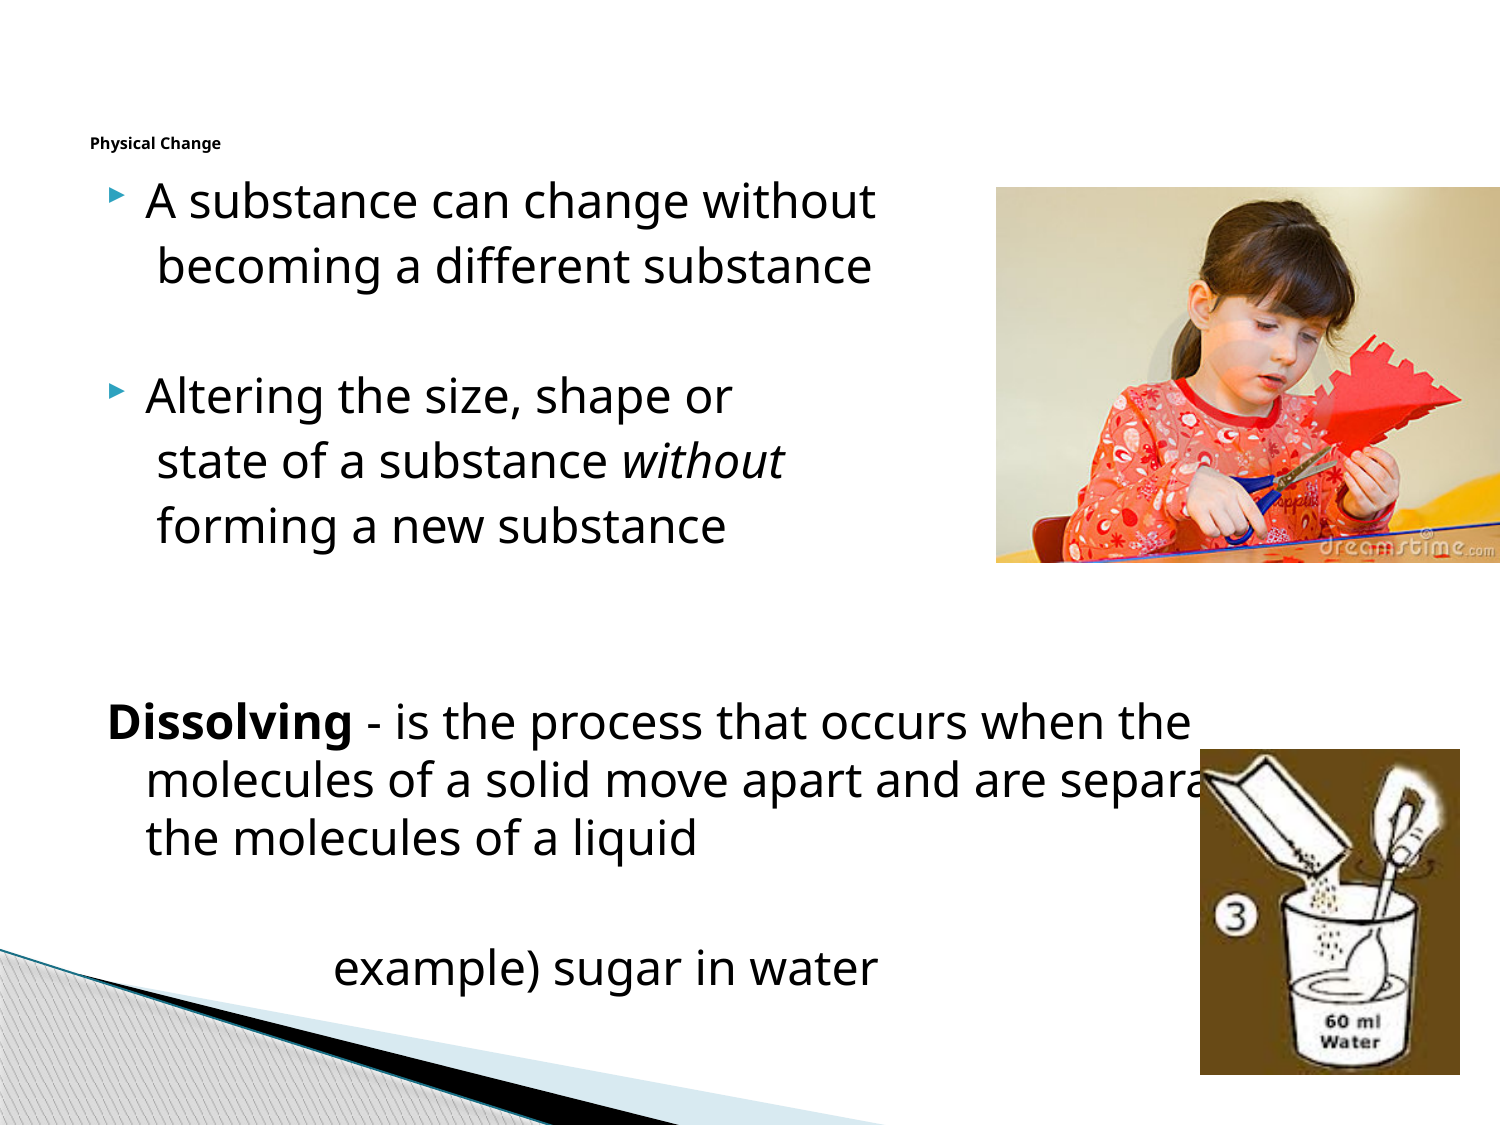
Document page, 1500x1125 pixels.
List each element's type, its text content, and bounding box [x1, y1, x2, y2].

picture [1199, 749, 1461, 1076]
list A substance can change without becoming a different substance Altering the size, shape or state of a substance without forming a new substance Dissolving - is the process that occurs when the molecules of a solid move apart and are separated by the molecules of a liquid example) sugar in water [75, 200, 1425, 1075]
title Physical Change [75, 125, 1425, 200]
picture [996, 187, 1500, 563]
